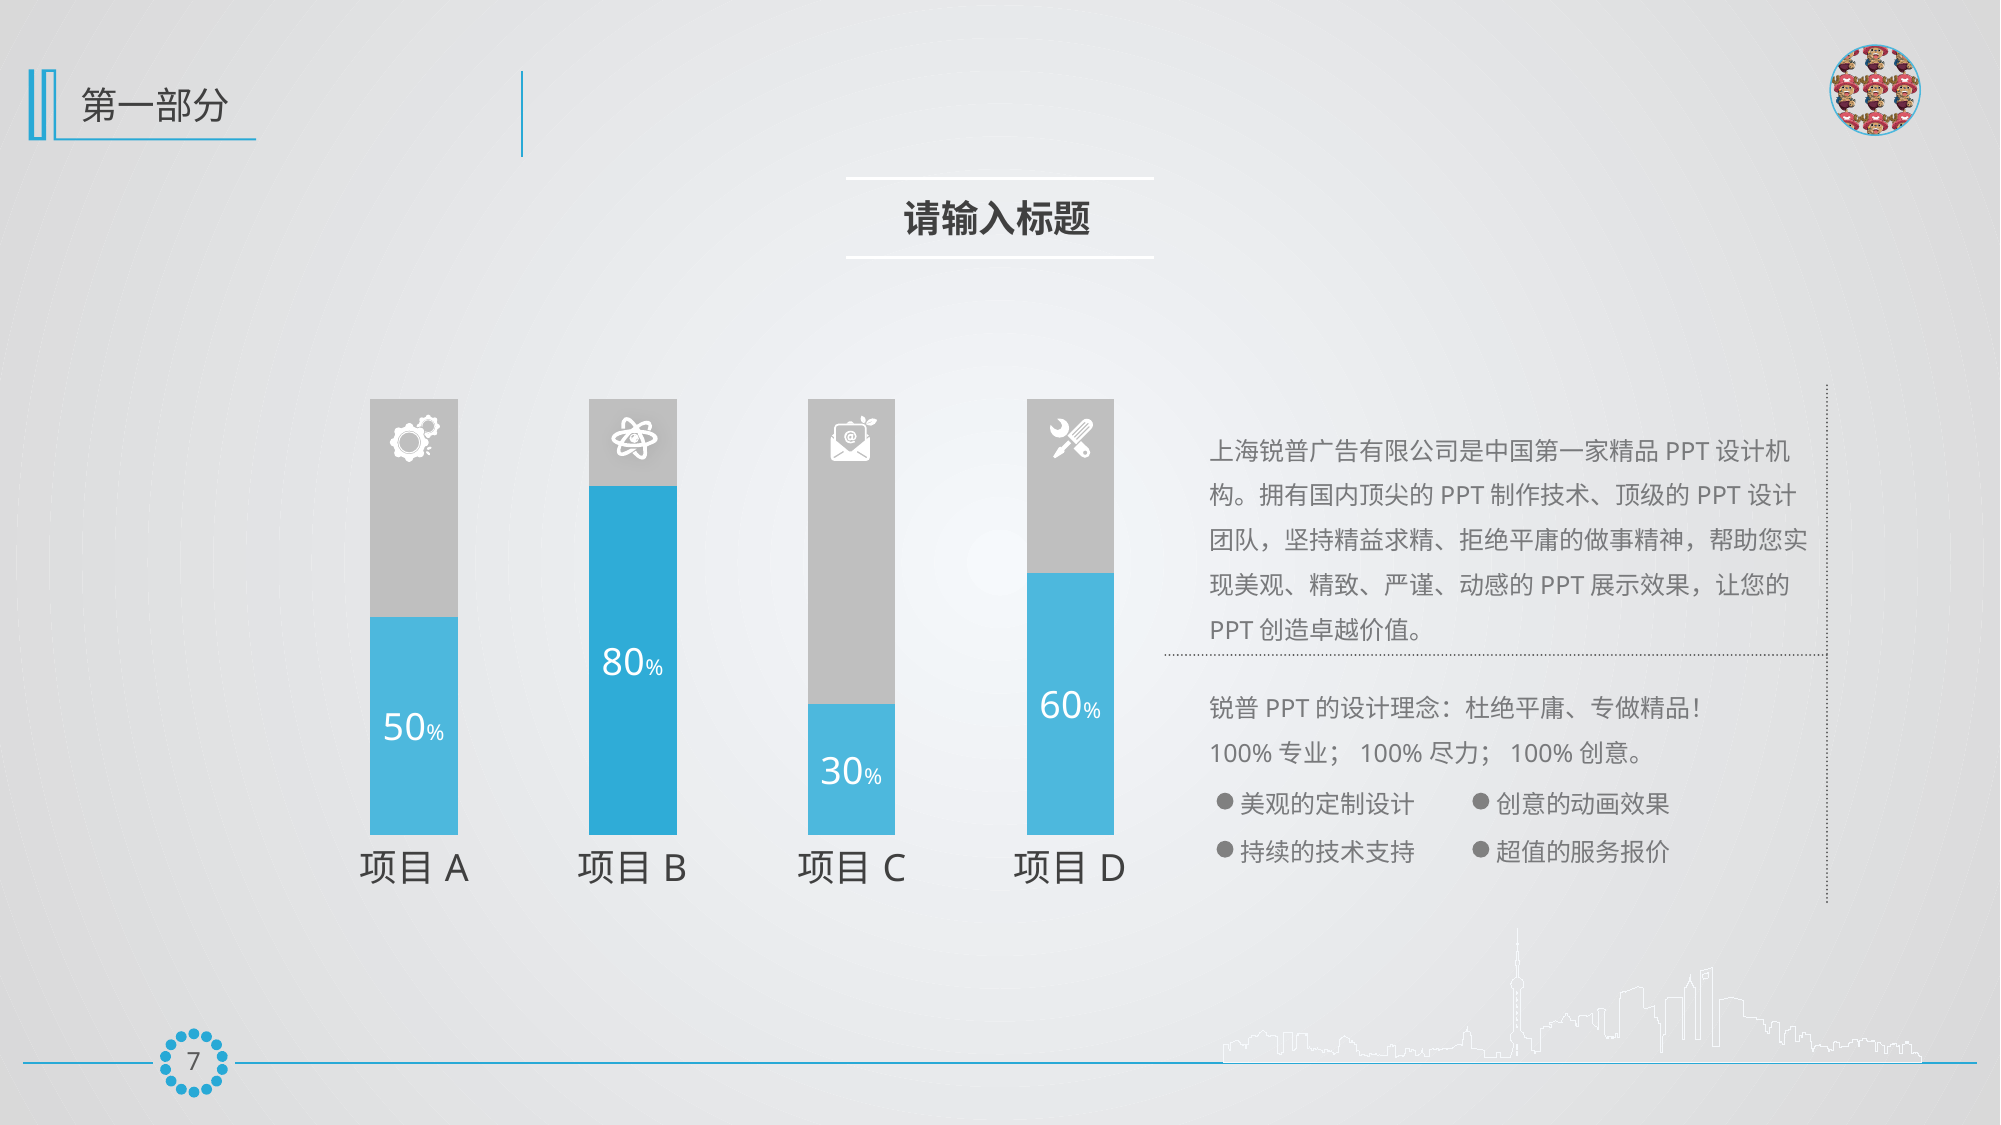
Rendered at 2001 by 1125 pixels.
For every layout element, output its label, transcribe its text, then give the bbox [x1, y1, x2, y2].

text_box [1471, 773, 1674, 821]
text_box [1216, 821, 1418, 878]
slide_number 6 [169, 1039, 218, 1086]
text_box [1216, 773, 1418, 821]
text_box 请输入标题 [889, 187, 1111, 248]
picture [1831, 46, 1919, 134]
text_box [1471, 821, 1674, 878]
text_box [830, 415, 878, 462]
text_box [389, 414, 441, 463]
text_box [1049, 417, 1095, 459]
text_box 上海锐普广告有限公司是中国第一家精品PPT设计机构。拥有国内顶尖的PPT制作技术、顶级的PPT设计团队，坚持精益求精、拒绝平庸的做事精神，帮助您实现美观、精致、严谨、动感的PPT展示效果，让您的PPT创造卓越价值。 [1219, 412, 1826, 652]
text_box 锐普PPT的设计理念：杜绝平庸、专做精品！ 100%专业；100%尽力；100%创意。 [1219, 670, 1826, 775]
chart [295, 290, 1219, 938]
